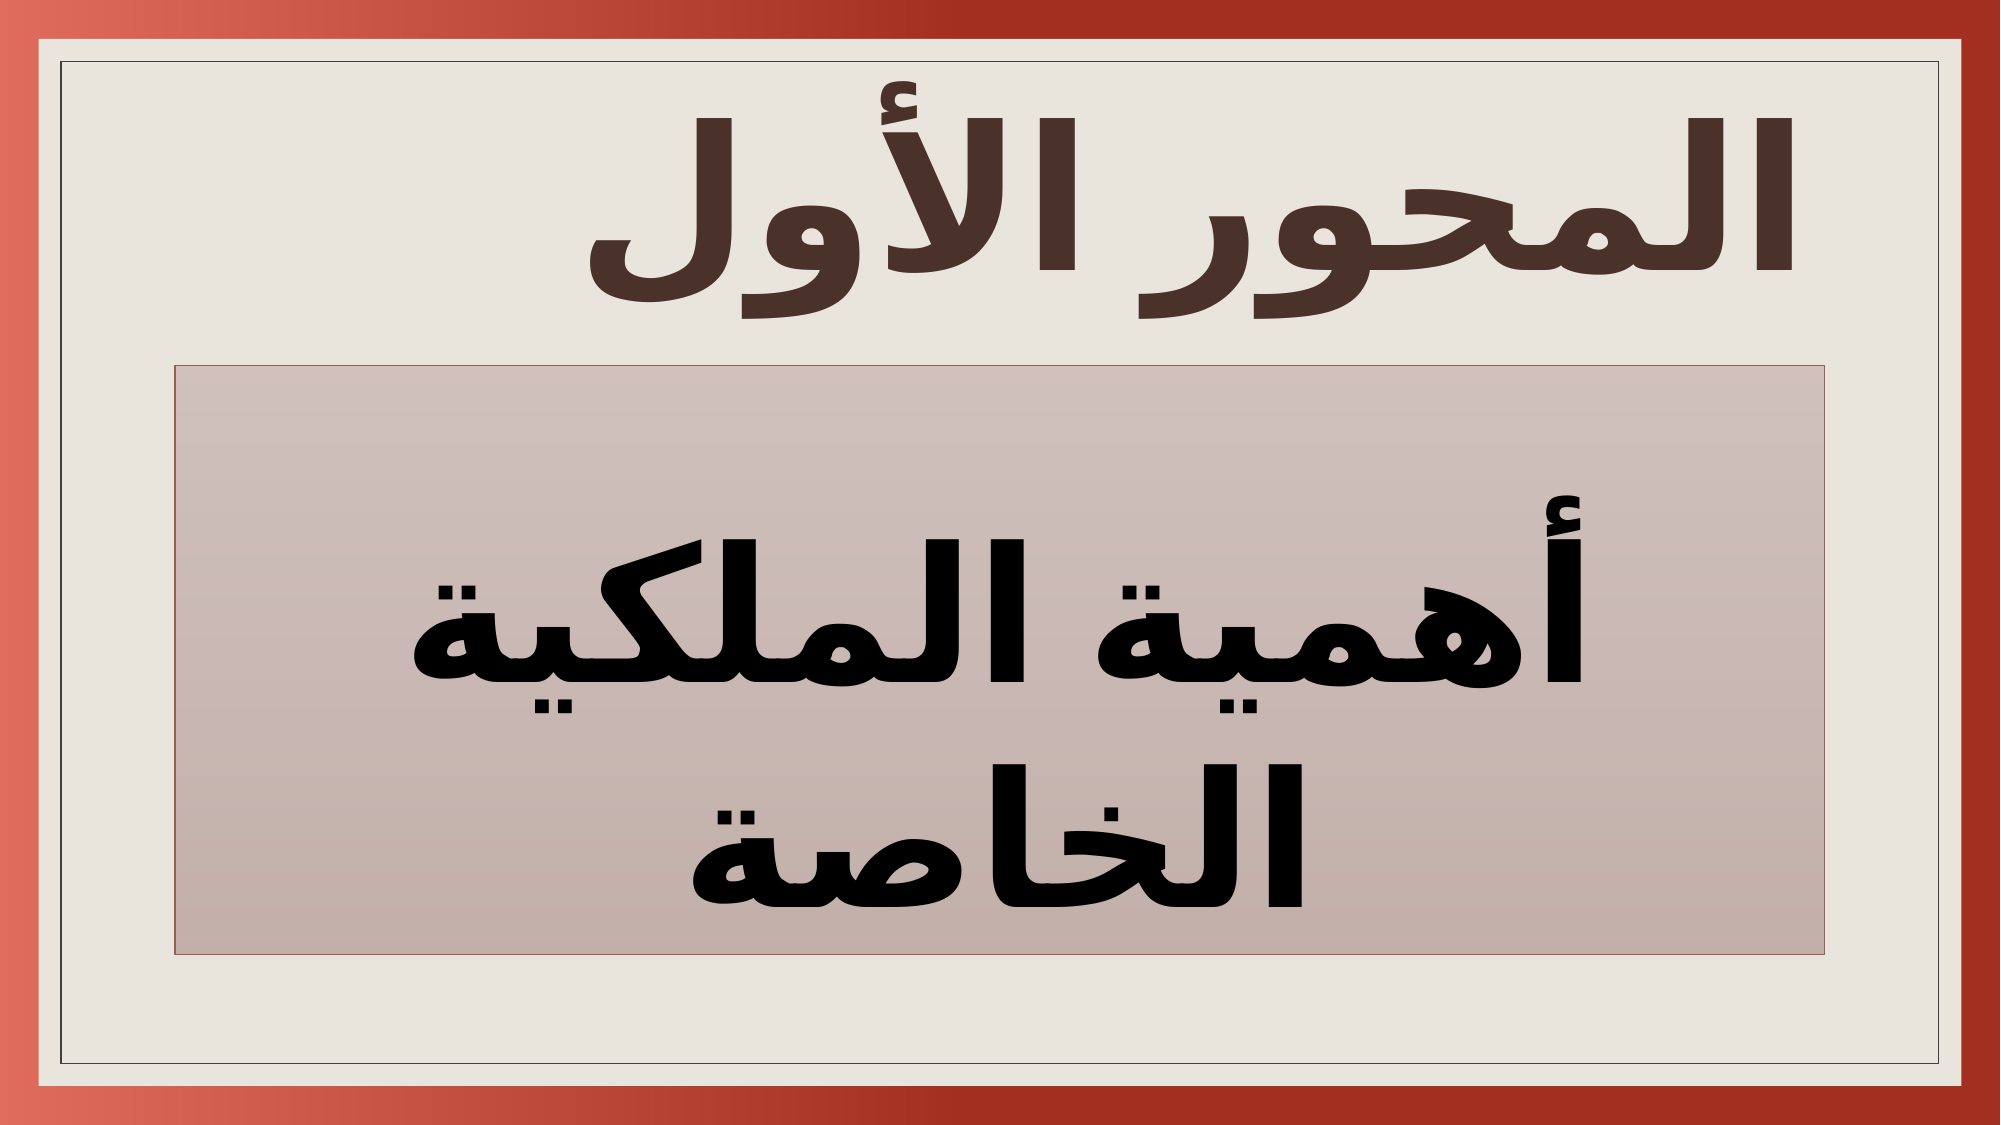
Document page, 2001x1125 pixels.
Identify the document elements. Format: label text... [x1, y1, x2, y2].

list أهمية الملكية الخاصة [174, 365, 1825, 955]
title المحور الأول [174, 92, 1825, 318]
